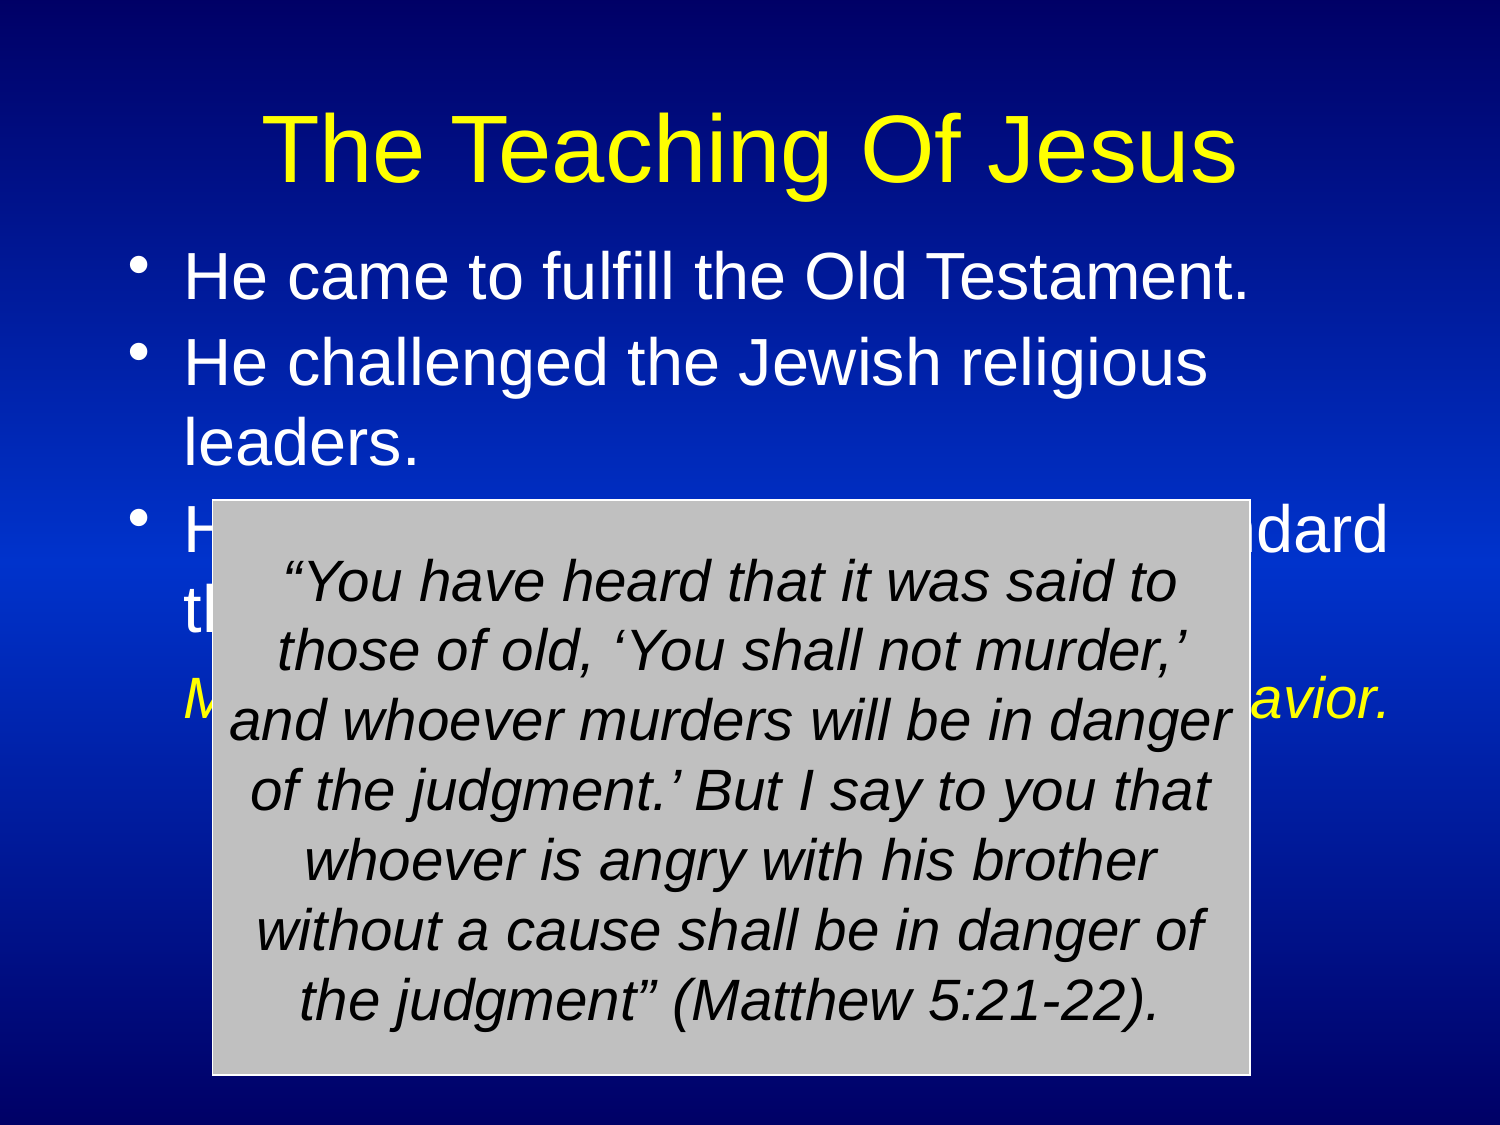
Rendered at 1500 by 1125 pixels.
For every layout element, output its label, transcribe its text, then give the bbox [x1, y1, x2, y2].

title The Teaching Of Jesus [37, 50, 1463, 238]
list He came to fulfill the Old Testament. He challenged the Jewish religious leaders. He presented the highest moral standard the world has ever seen. Morals– principles of right and wrong behavior. [112, 224, 1463, 825]
text_box “You have heard that it was said to those of old, ‘You shall not murder,’ and whoever murders will be in danger of the judgment.’ But I say to you that whoever is angry with his brother without a cause shall be in danger of the judgment” (Matthew 5:21-22). [212, 500, 1250, 1075]
